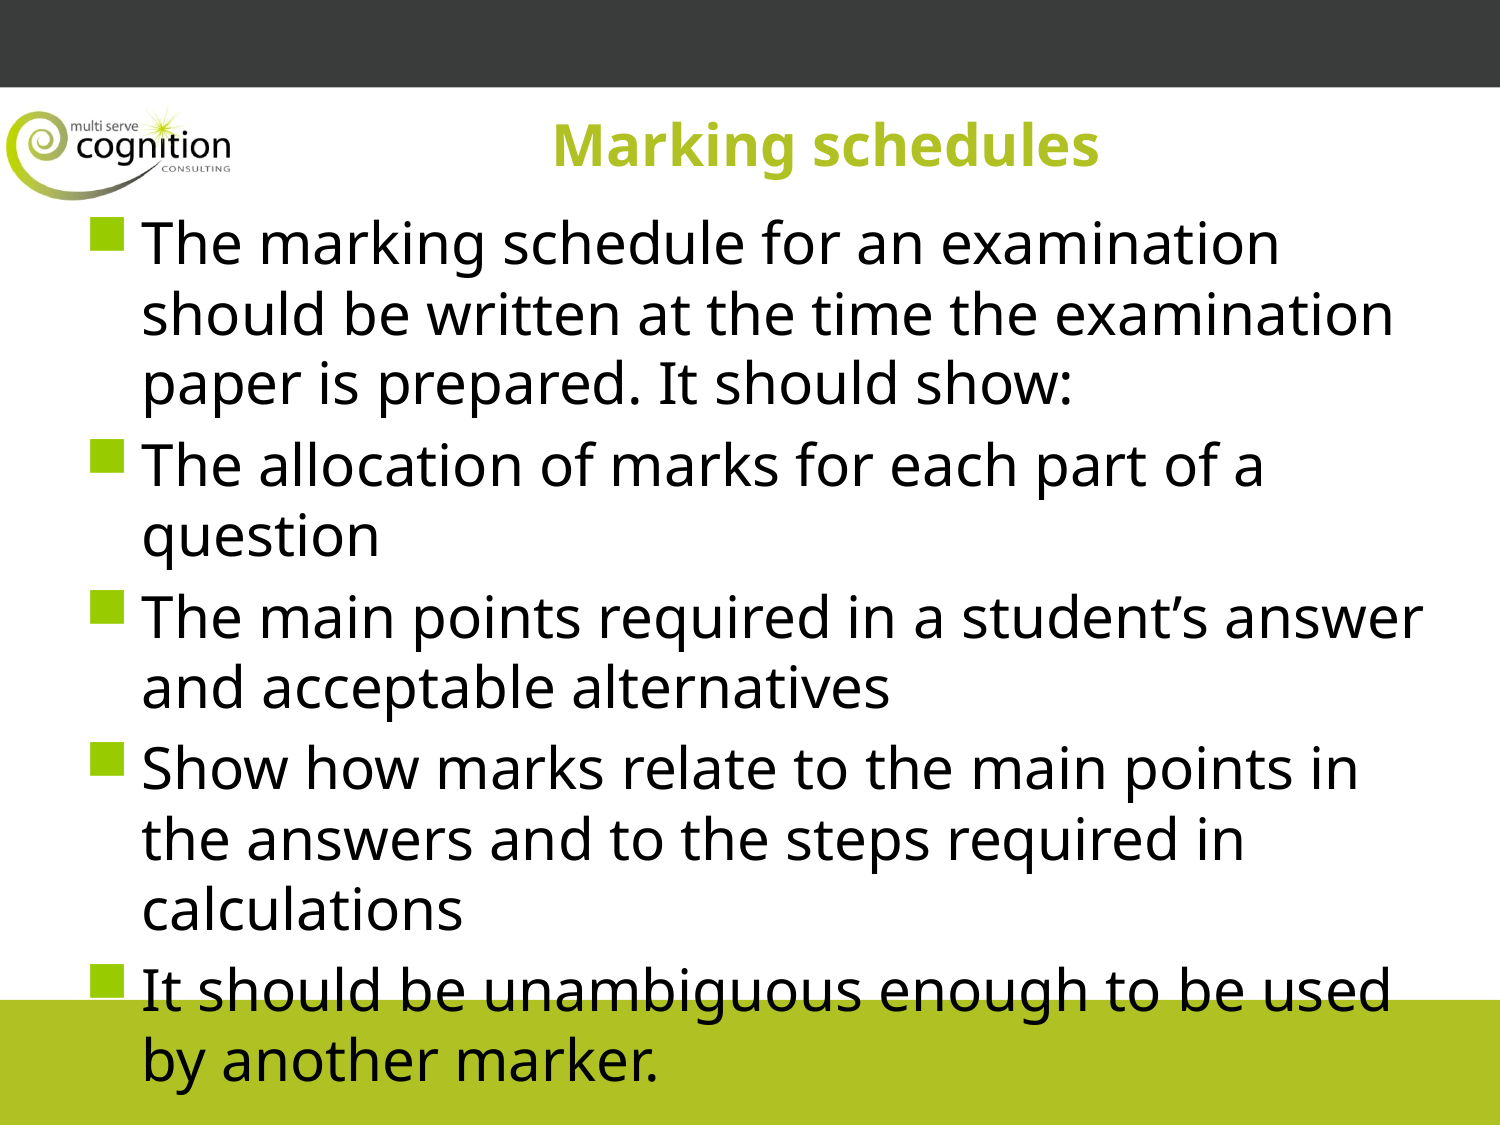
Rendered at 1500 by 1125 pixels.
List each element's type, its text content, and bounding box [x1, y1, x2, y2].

picture [0, 101, 234, 207]
title Marking schedules [234, 58, 1418, 198]
list The marking schedule for an examination should be written at the time the examination paper is prepared. It should show: The allocation of marks for each part of a question The main points required in a student’s answer and acceptable alternatives Show how marks relate to the main points in the answers and to the steps required in calculations It should be unambiguous enough to be used by another marker. [70, 198, 1477, 873]
